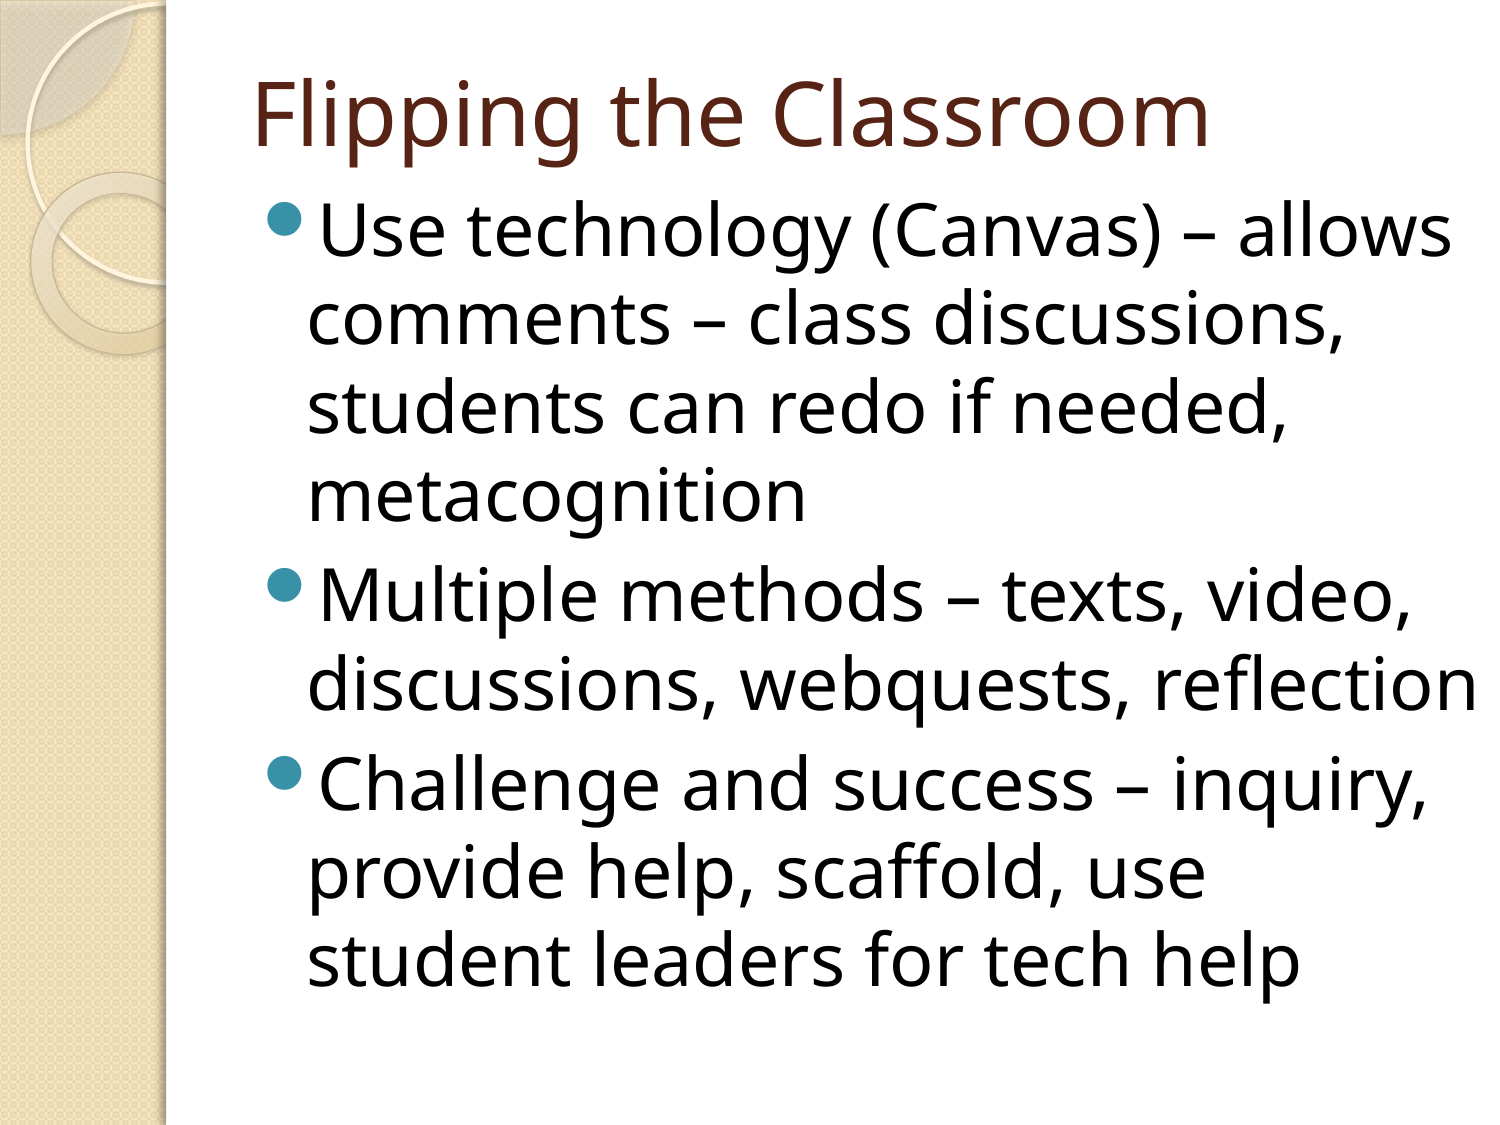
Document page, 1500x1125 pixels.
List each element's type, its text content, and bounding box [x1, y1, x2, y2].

list Use technology (Canvas) – allows comments – class discussions, students can redo if needed, metacognition Multiple methods – texts, video, discussions, webquests, reflection Challenge and success – inquiry, provide help, scaffold, use student leaders for tech help [235, 175, 1500, 1125]
title Flipping the Classroom [235, 45, 1466, 175]
